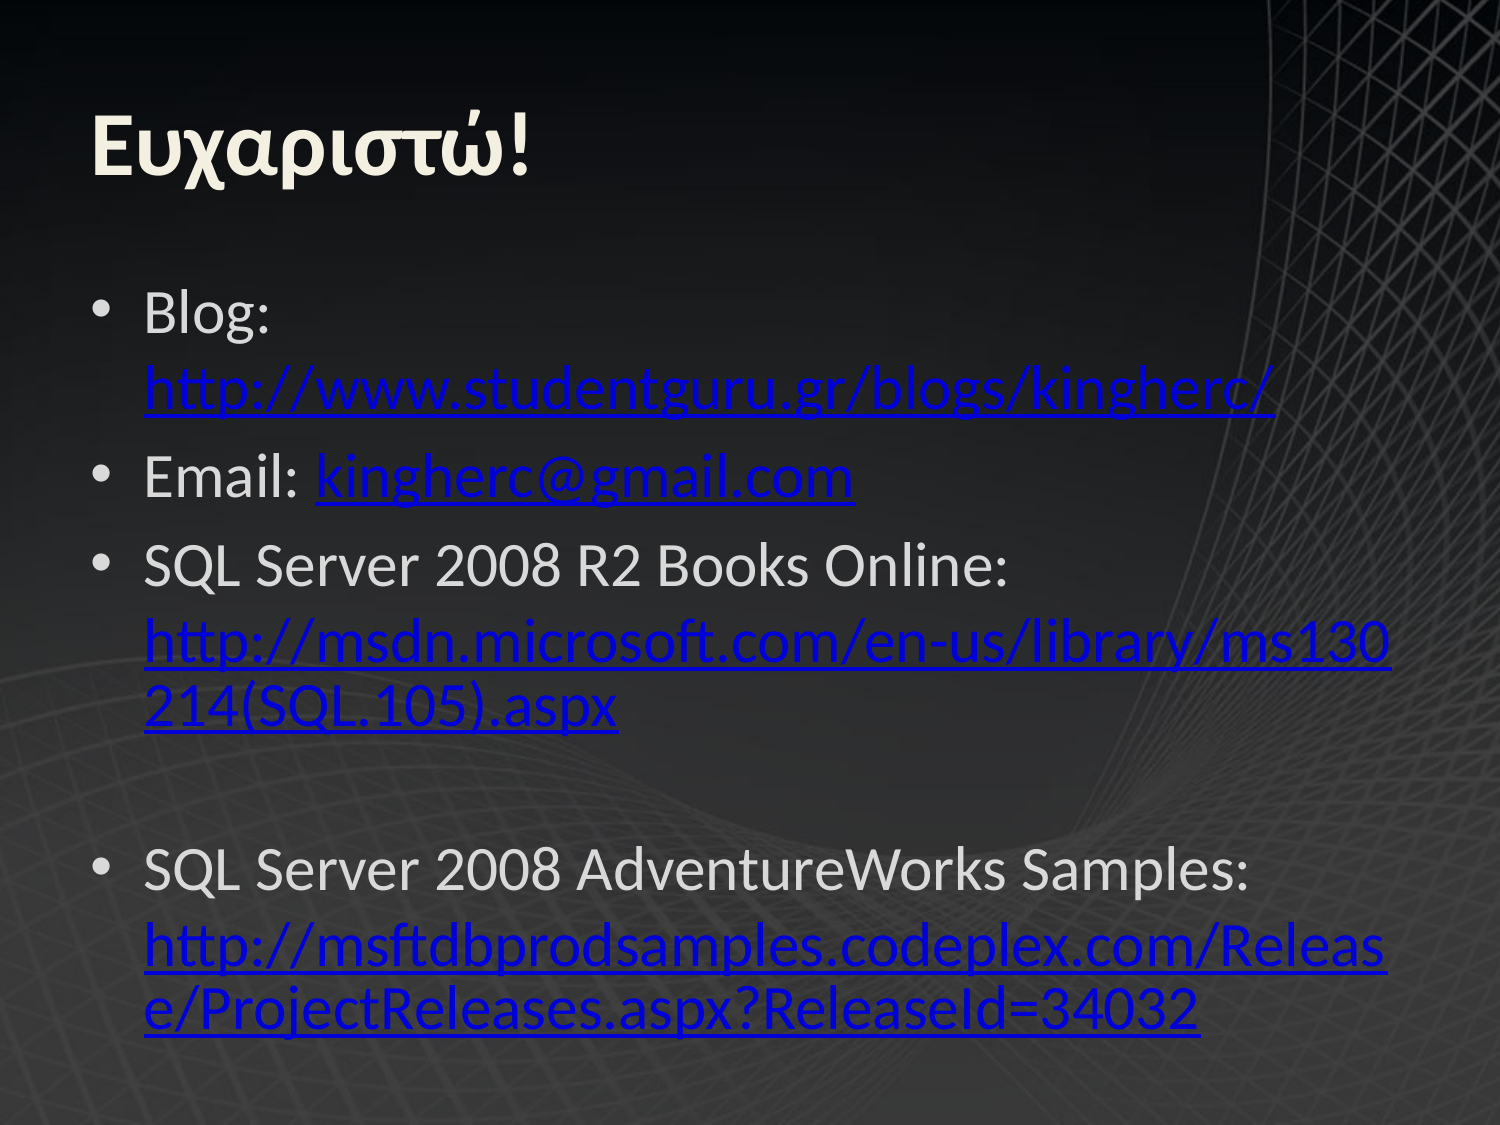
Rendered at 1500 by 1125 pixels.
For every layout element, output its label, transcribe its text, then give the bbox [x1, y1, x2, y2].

list Blog: http://www.studentguru.gr/blogs/kingherc/ Email: kingherc@gmail.com SQL Server 2008 R2 Books Online: http://msdn.microsoft.com/en-us/library/ms130214(SQL.105).aspx SQL Server 2008 AdventureWorks Samples: http://msftdbprodsamples.codeplex.com/Release/ProjectReleases.aspx?ReleaseId=34032 [75, 262, 1425, 1005]
picture [0, 0, 1500, 1125]
title Ευχαριστώ! [75, 45, 1425, 233]
